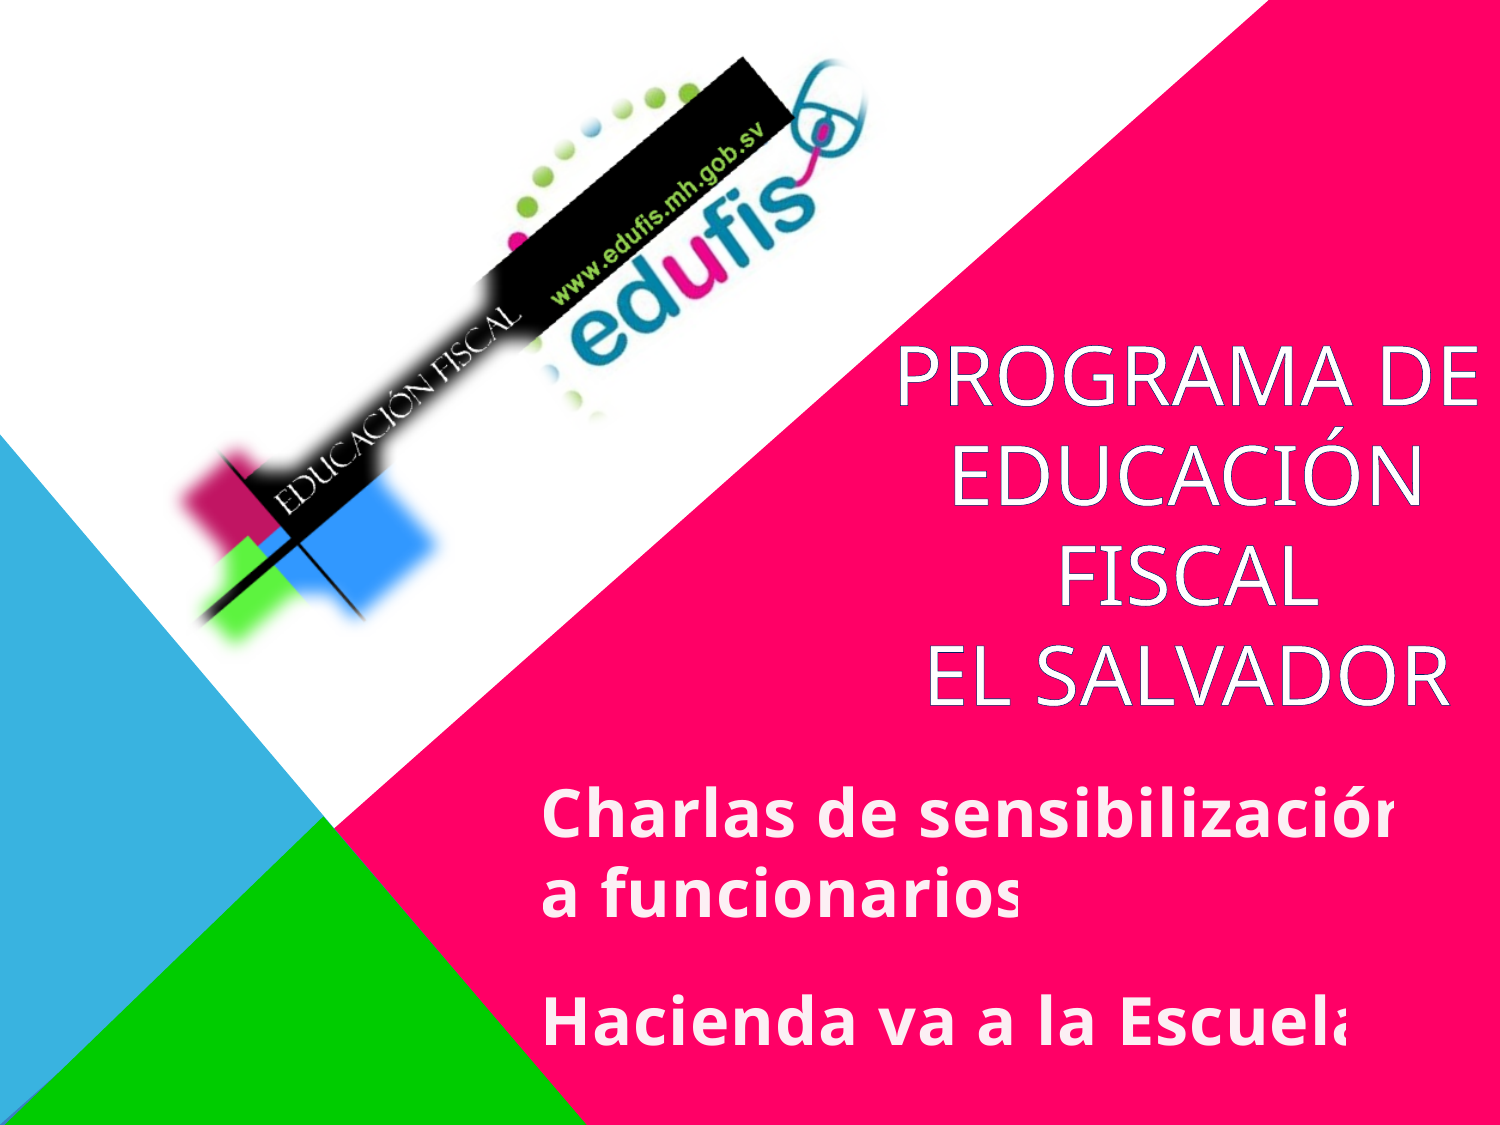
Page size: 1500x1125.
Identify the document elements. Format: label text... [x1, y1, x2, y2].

title PROGRAMA DE EDUCACIÓN FISCAL EL SALVADOR [868, 298, 1500, 724]
text_box [1, 814, 590, 1125]
list Charlas de sensibilización a funcionarios Hacienda va a la Escuela [525, 763, 1465, 1094]
picture [62, 6, 956, 682]
